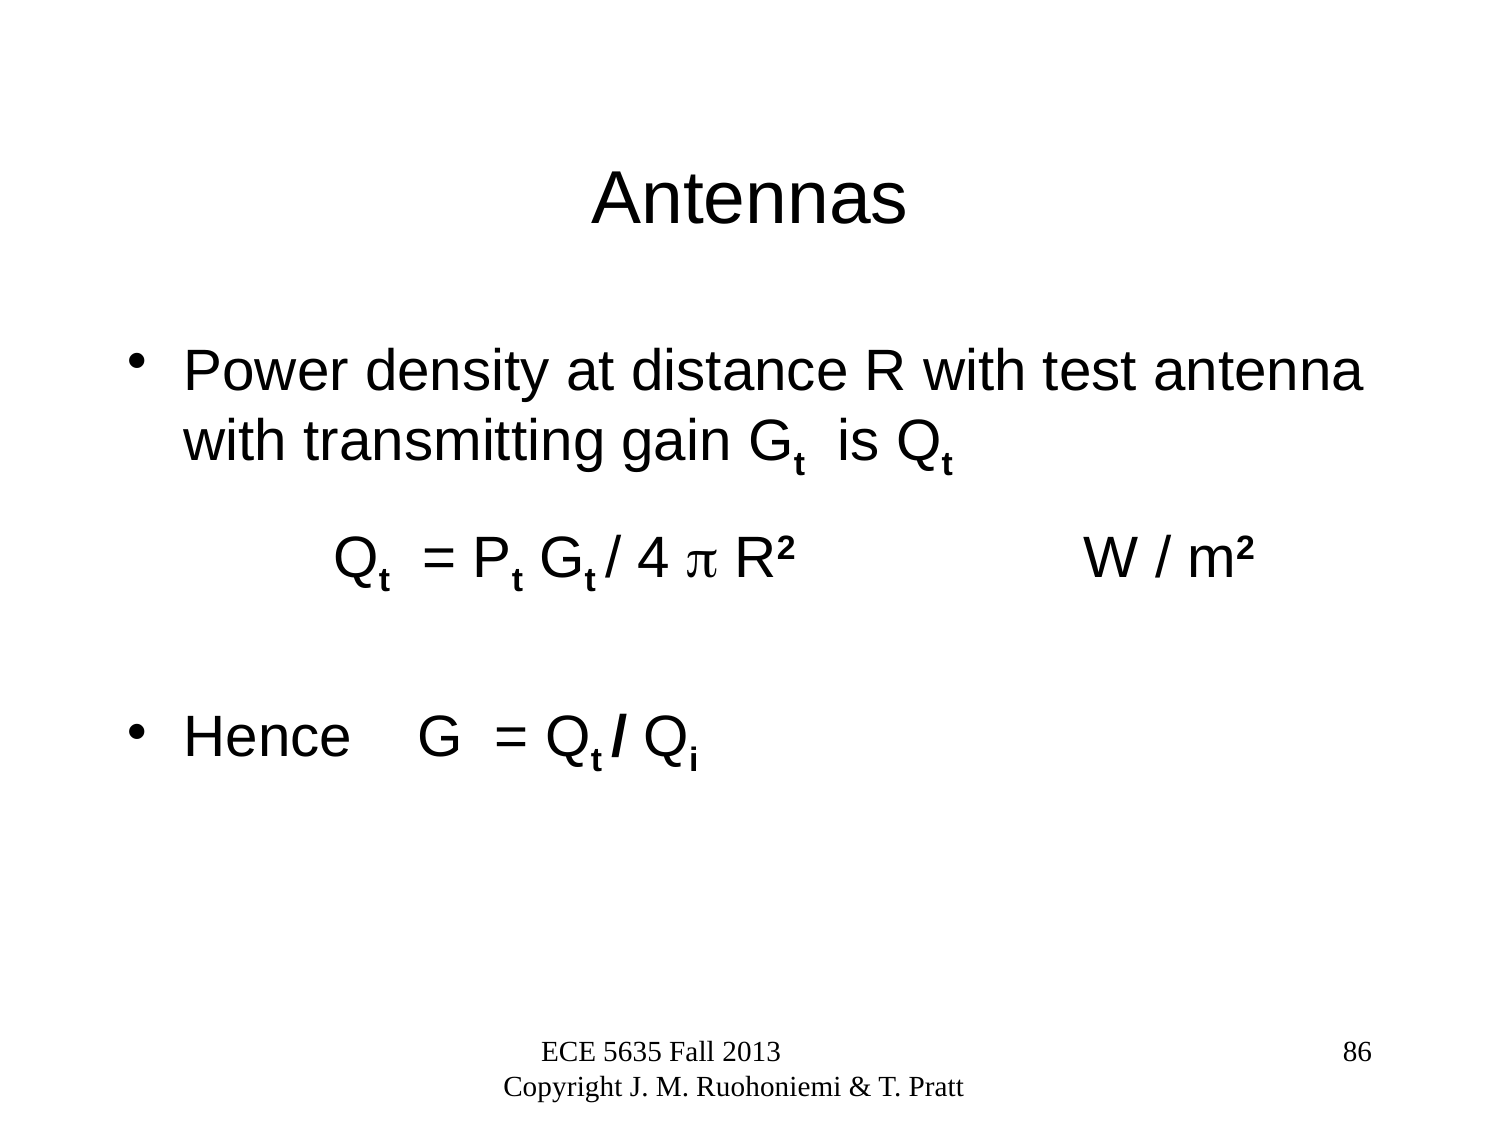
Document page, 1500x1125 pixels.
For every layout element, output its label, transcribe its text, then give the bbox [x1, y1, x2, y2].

slide_number 86 [1074, 1024, 1388, 1101]
title Antennas [112, 99, 1388, 288]
list Power density at distance R with test antenna with transmitting gain Gt is Qt Qt = Pt Gt / 4  R2 W / m2 Hence G = Qt / Qi [112, 324, 1388, 1001]
footer ECE 5635 Fall 2013 Copyright J. M. Ruohoniemi & T. Pratt [487, 1024, 988, 1101]
